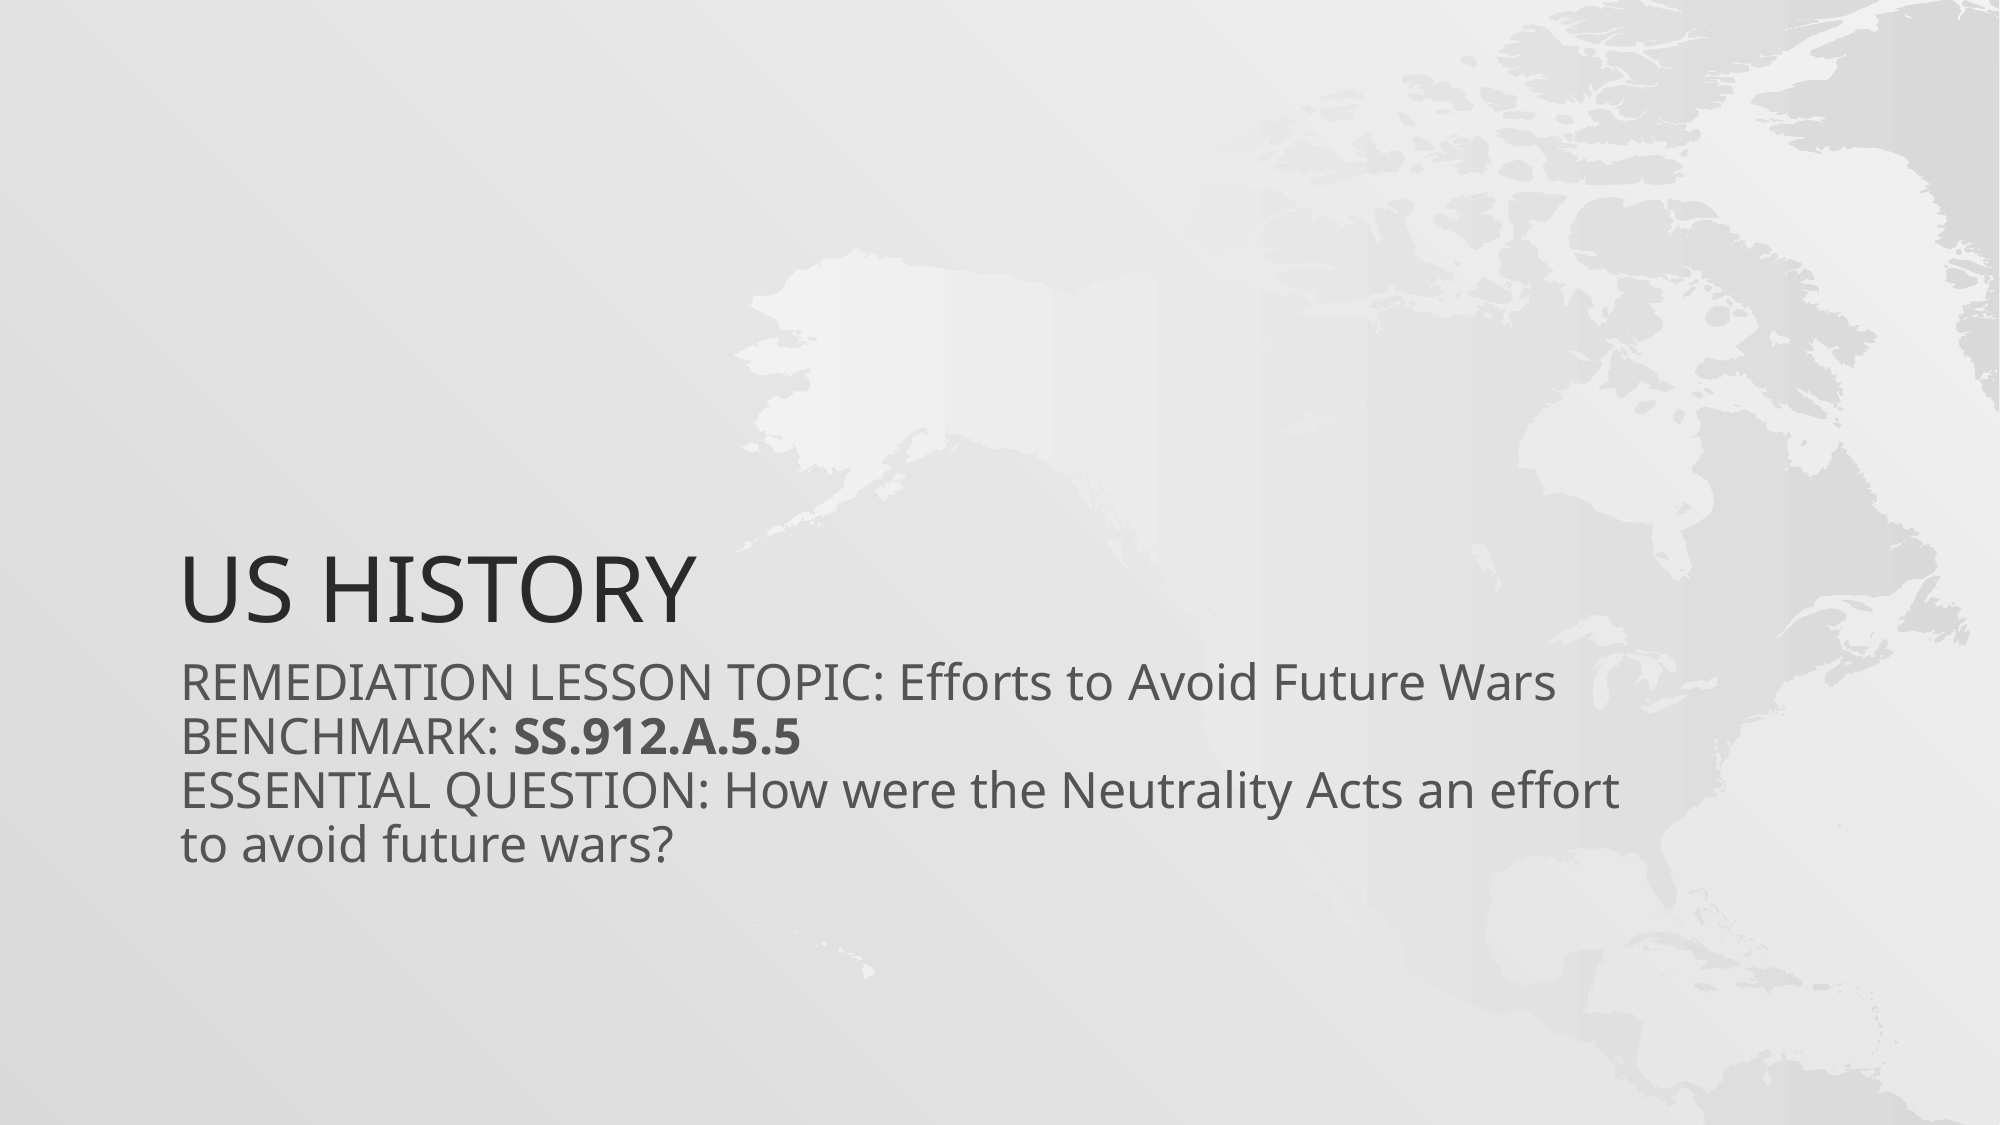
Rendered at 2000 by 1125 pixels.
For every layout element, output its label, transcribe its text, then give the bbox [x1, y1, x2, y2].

subtitle REMEDIATION LESSON TOPIC: Efforts to Avoid Future Wars BENCHMARK: SS.912.A.5.5 ESSENTIAL QUESTION: How were the Neutrality Acts an effort to avoid future wars? [165, 650, 1663, 1000]
title US HISTORY [162, 399, 1763, 650]
